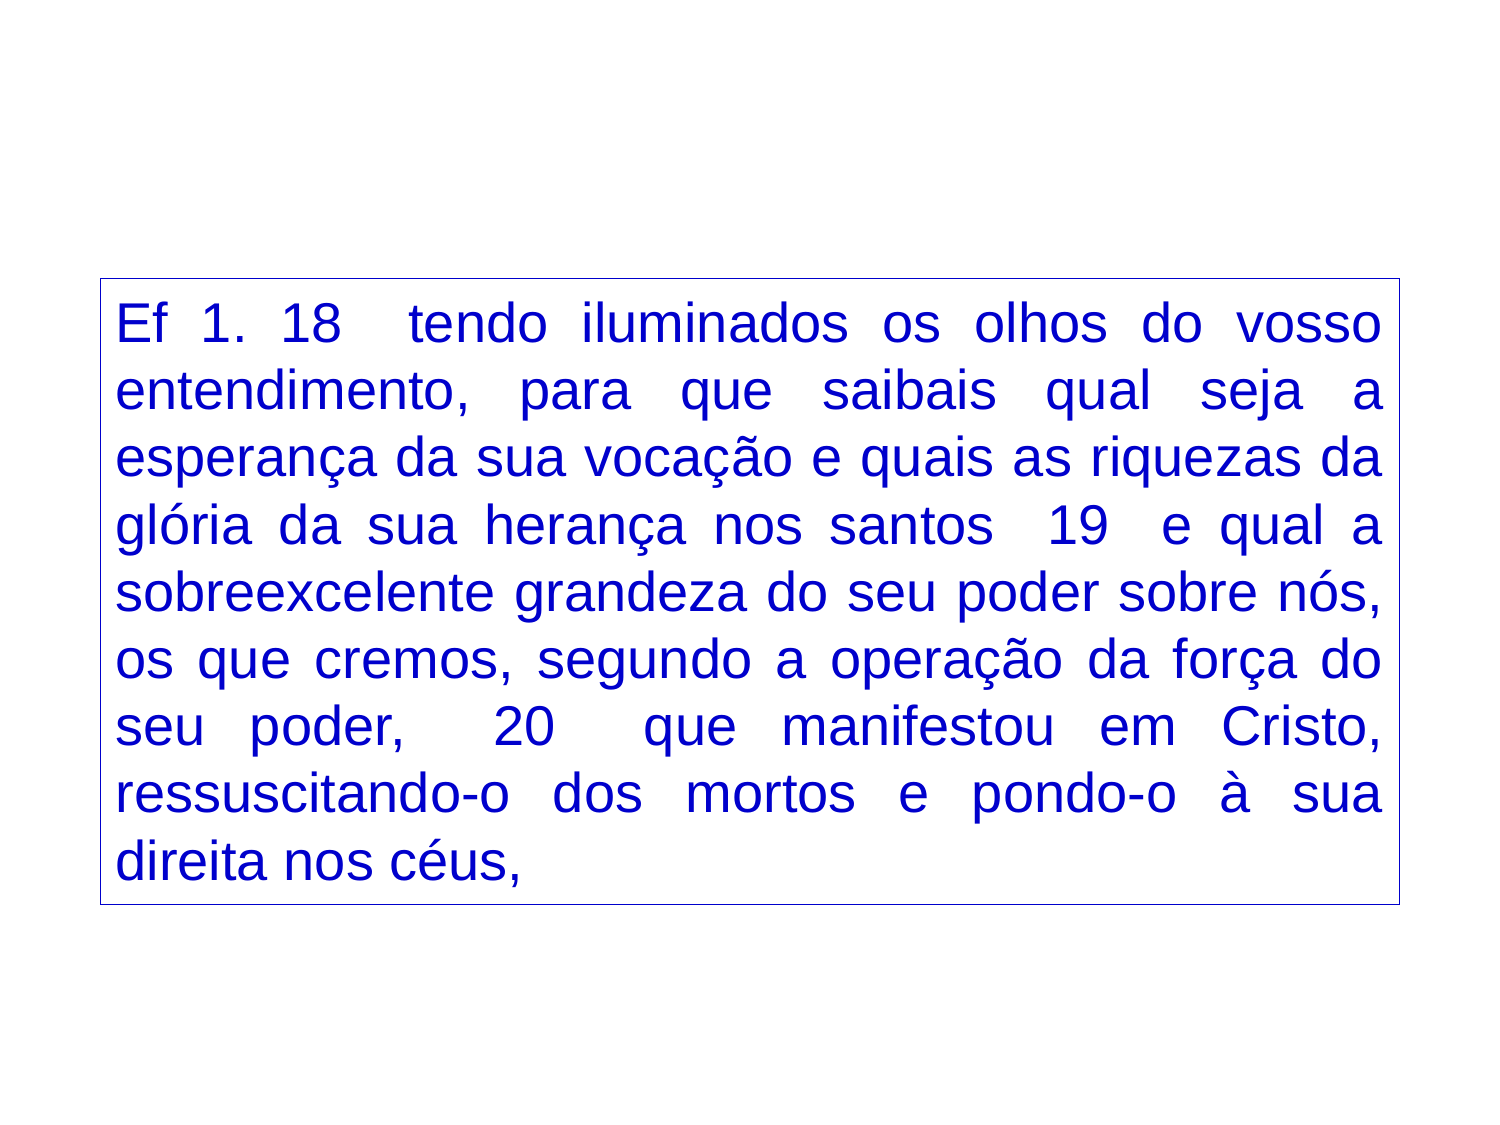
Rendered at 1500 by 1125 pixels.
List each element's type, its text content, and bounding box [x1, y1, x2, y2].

list Ef 1. 18 tendo iluminados os olhos do vosso entendimento, para que saibais qual seja a esperança da sua vocação e quais as riquezas da glória da sua herança nos santos 19 e qual a sobreexcelente grandeza do seu poder sobre nós, os que cremos, segundo a operação da força do seu poder, 20 que manifestou em Cristo, ressuscitando-o dos mortos e pondo-o à sua direita nos céus, [100, 278, 1400, 905]
